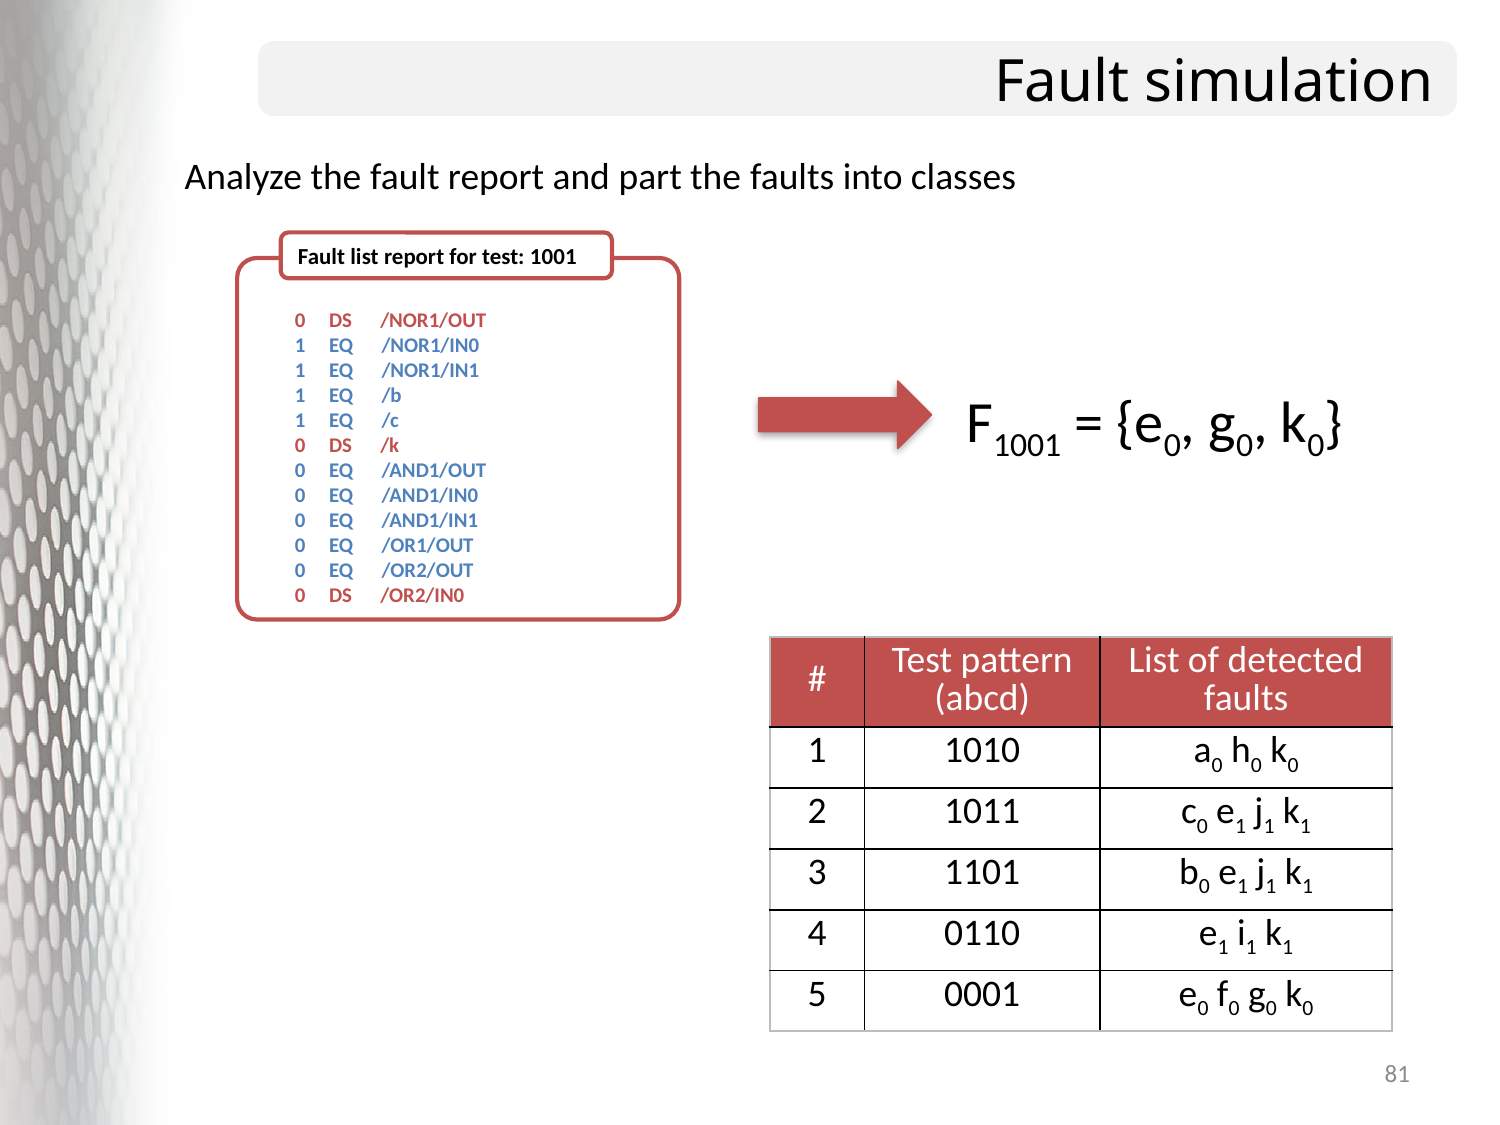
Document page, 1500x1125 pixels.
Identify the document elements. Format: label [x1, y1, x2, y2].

table_cell [865, 789, 1099, 848]
table_cell [771, 911, 864, 970]
table_header [771, 638, 864, 726]
table_cell [1101, 850, 1391, 909]
table_cell [771, 971, 864, 1030]
list [169, 144, 1462, 225]
picture [0, 0, 200, 1125]
table_cell [865, 850, 1099, 909]
table_cell [771, 728, 864, 787]
table_cell [1101, 911, 1391, 970]
text_box [236, 232, 680, 620]
table_cell [771, 789, 864, 848]
table_cell [865, 971, 1099, 1030]
table_cell [1101, 789, 1391, 848]
table_cell [1101, 728, 1391, 787]
table_header [865, 638, 1099, 726]
title [258, 40, 1449, 117]
table_cell [865, 728, 1099, 787]
table_cell [771, 850, 864, 909]
text_box [758, 376, 1391, 472]
table_cell [865, 911, 1099, 970]
slide_number [1074, 1042, 1425, 1103]
table_header [1101, 638, 1391, 726]
table_cell [1101, 971, 1391, 1030]
